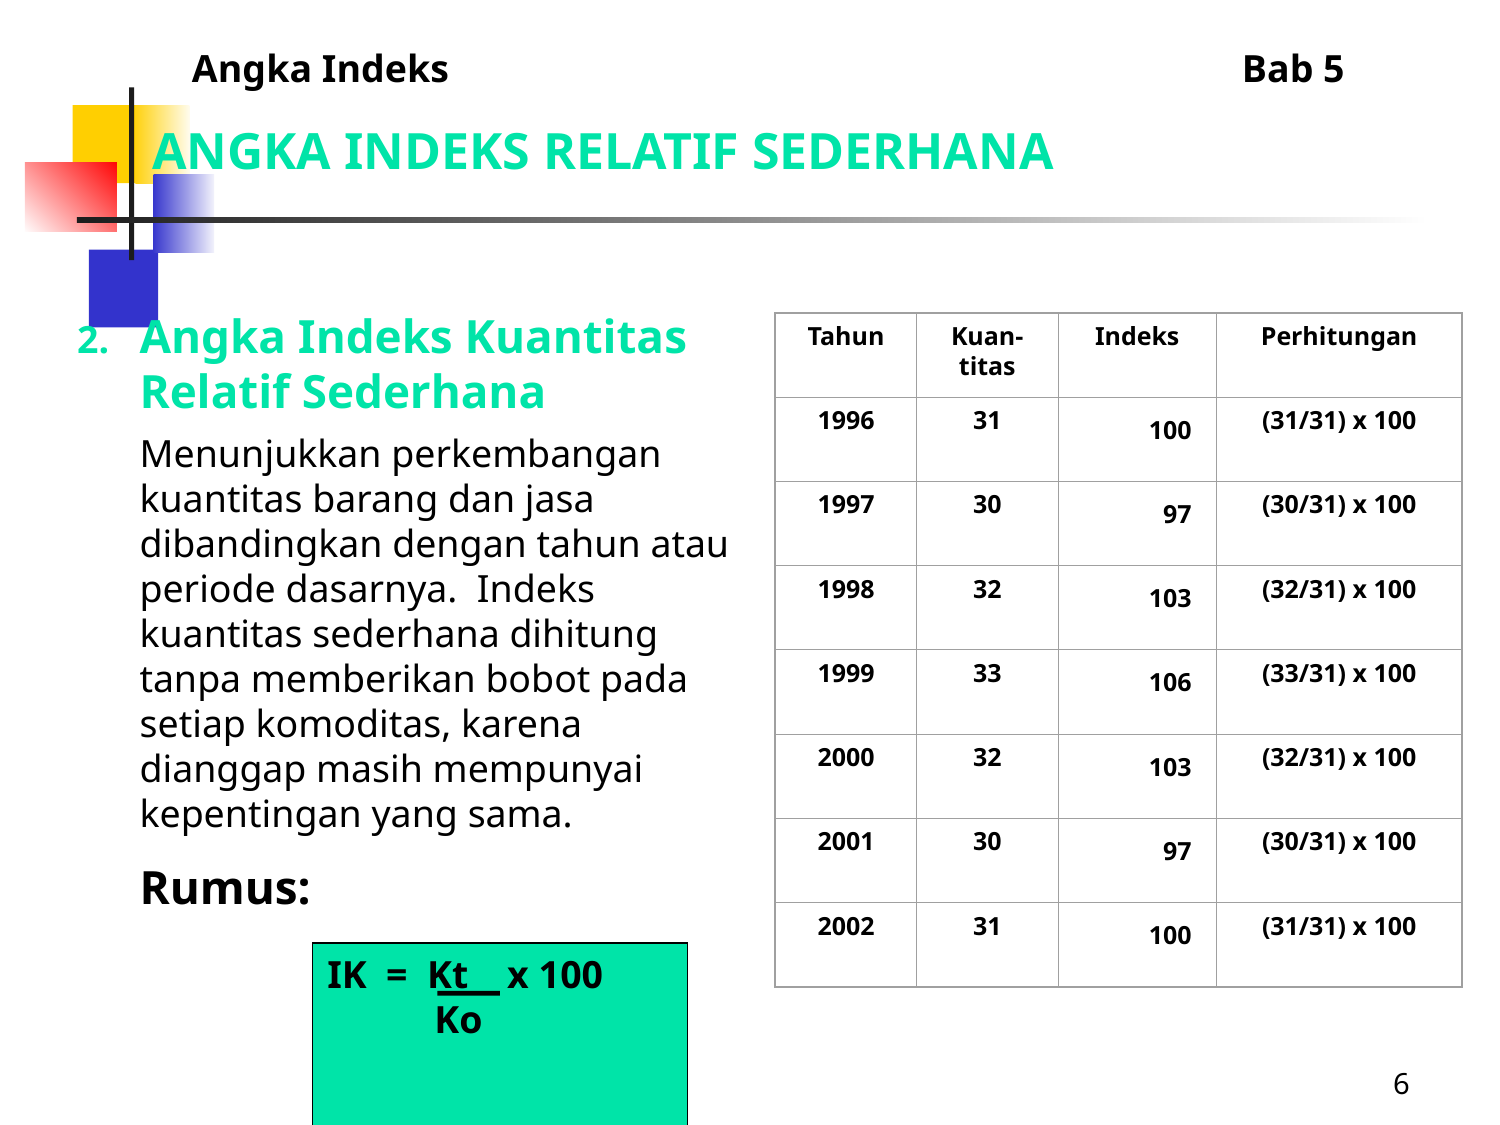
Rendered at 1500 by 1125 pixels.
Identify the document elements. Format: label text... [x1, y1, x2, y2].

text_box ANGKA INDEKS RELATIF SEDERHANA [137, 112, 1325, 188]
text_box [312, 942, 688, 1051]
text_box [774, 312, 1463, 988]
text_box Angka Indeks Bab 5 [177, 37, 1360, 98]
text_box 2. Angka Indeks Kuantitas Relatif Sederhana Menunjukkan perkembangan kuantitas barang dan jasa dibandingkan dengan tahun atau periode dasarnya. Indeks kuantitas sederhana dihitung tanpa memberikan bobot pada setiap komoditas, karena dianggap masih mempunyai kepentingan yang sama. Rumus: [62, 300, 750, 921]
slide_number 6 [1112, 1037, 1426, 1113]
